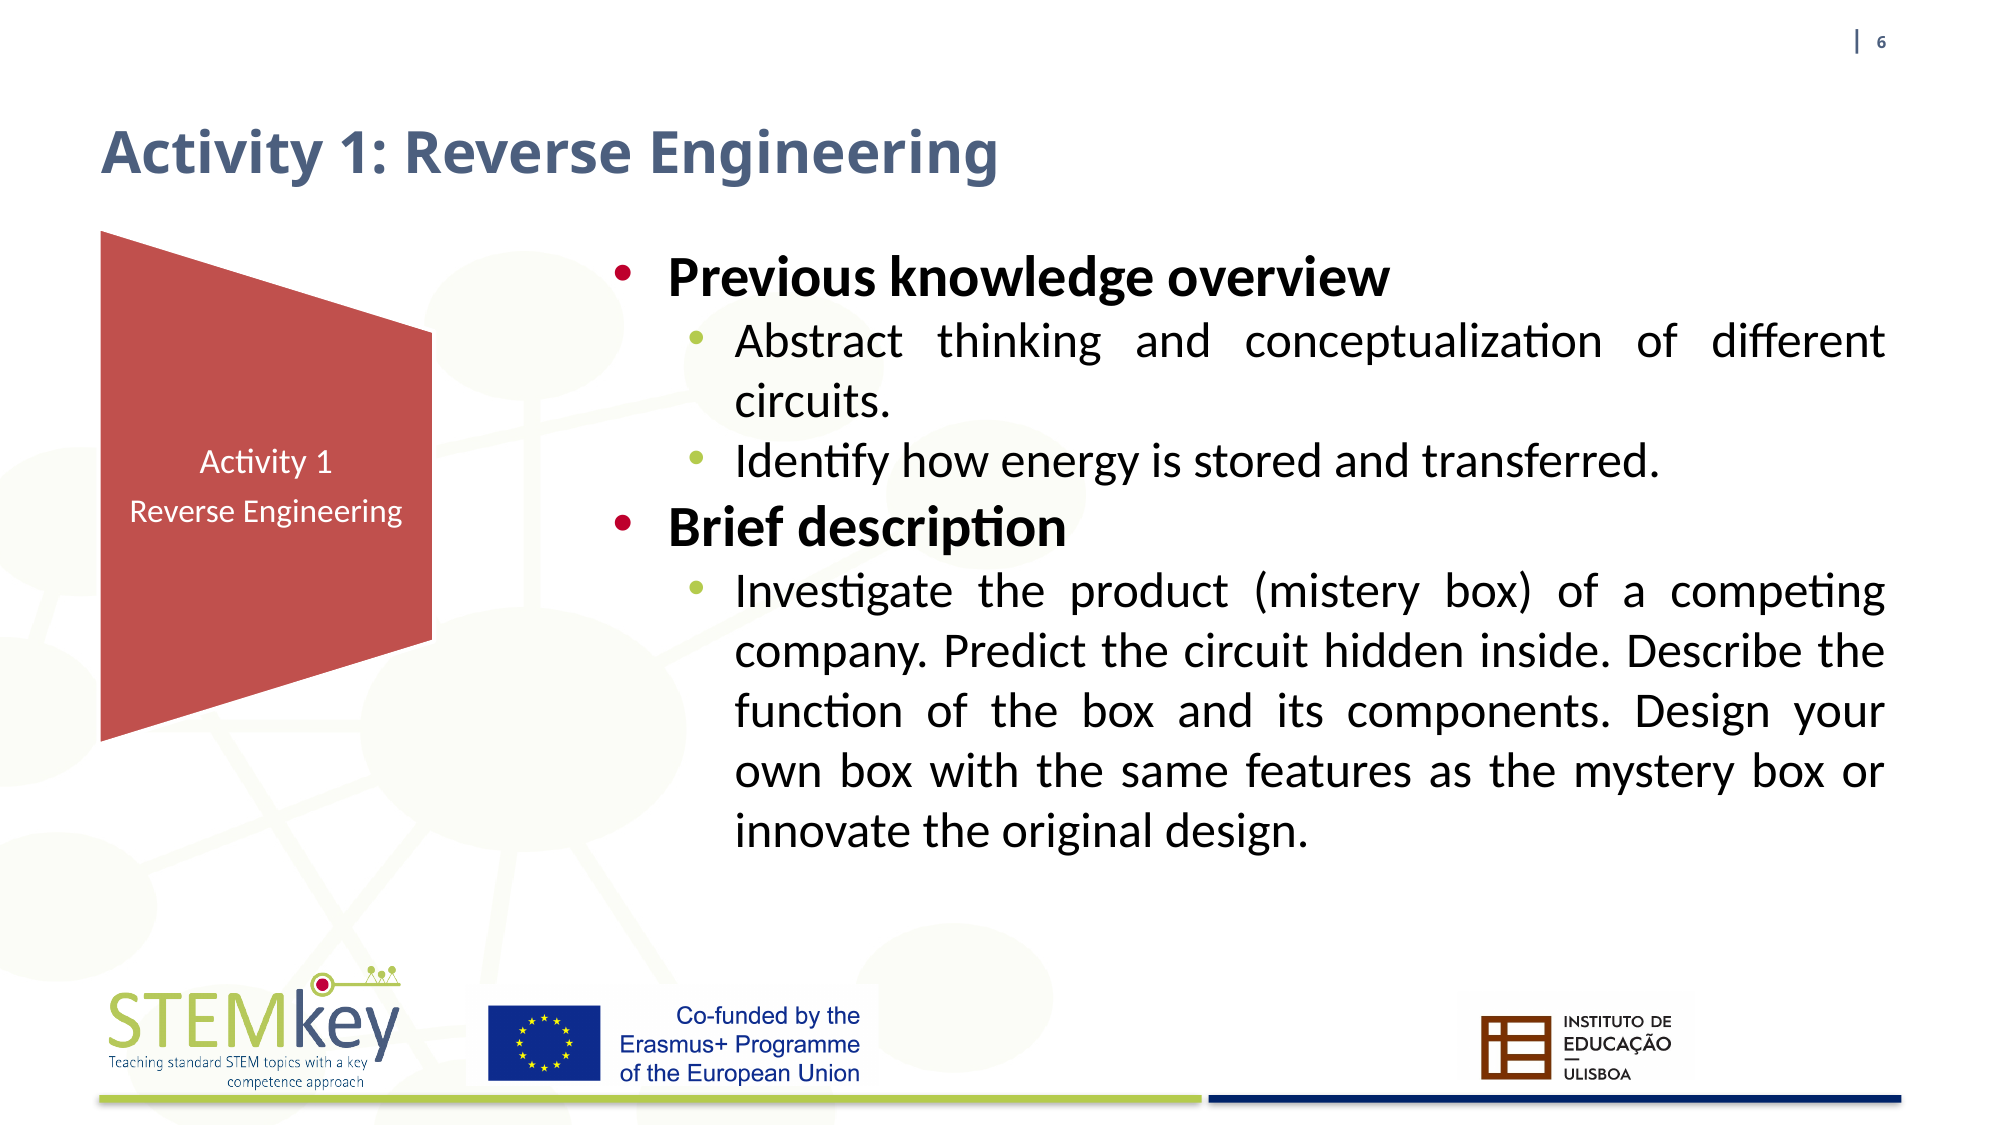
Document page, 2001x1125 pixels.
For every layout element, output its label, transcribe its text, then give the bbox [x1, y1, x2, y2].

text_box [98, 227, 435, 745]
title Activity 1: Reverse Engineering [86, 97, 1641, 204]
picture [465, 984, 879, 1086]
picture [1457, 991, 1695, 1080]
list Previous knowledge overview Abstract thinking and conceptualization of different circuits. Identify how energy is stored and transferred. Brief description Investigate the product (mistery box) of a competing company. Predict the circuit hidden inside. Describe the function of the box and its components. Design your own box with the same features as the mystery box or innovate the original design. [597, 230, 1902, 895]
slide_number | 6 [1772, 9, 1902, 69]
picture [99, 959, 404, 1095]
